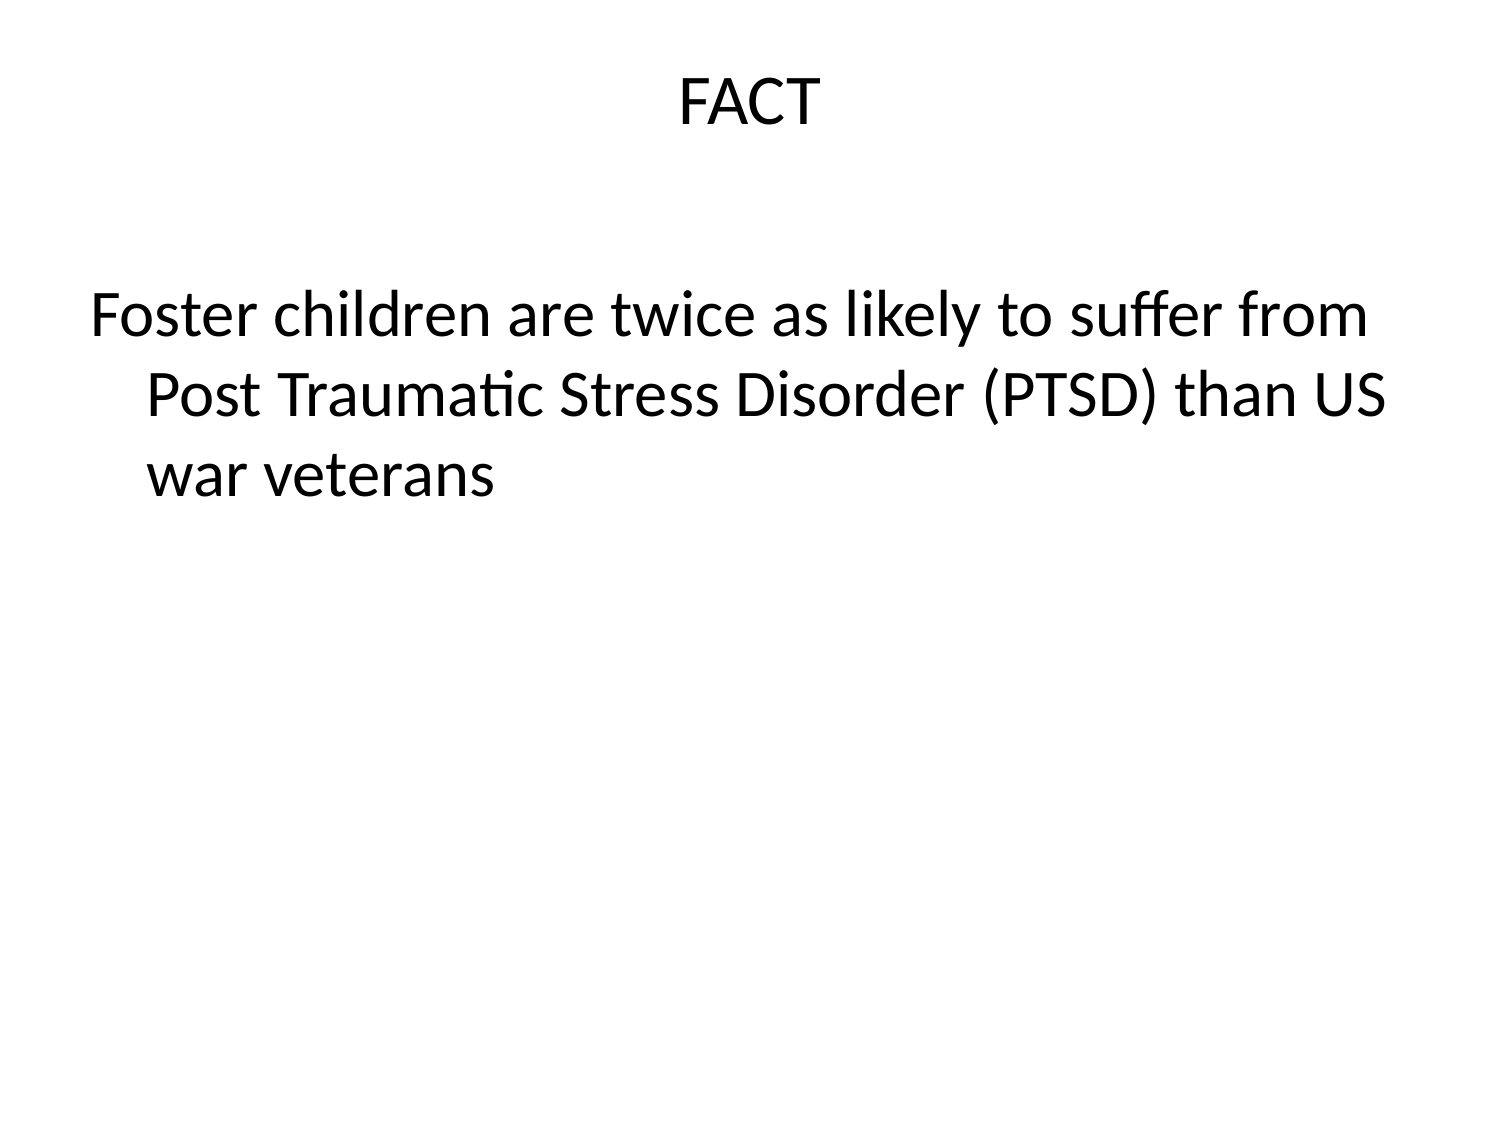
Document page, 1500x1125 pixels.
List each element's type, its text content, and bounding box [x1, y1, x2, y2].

list Foster children are twice as likely to suffer from Post Traumatic Stress Disorder (PTSD) than US war veterans [75, 262, 1425, 1005]
title FACT [75, 45, 1425, 233]
